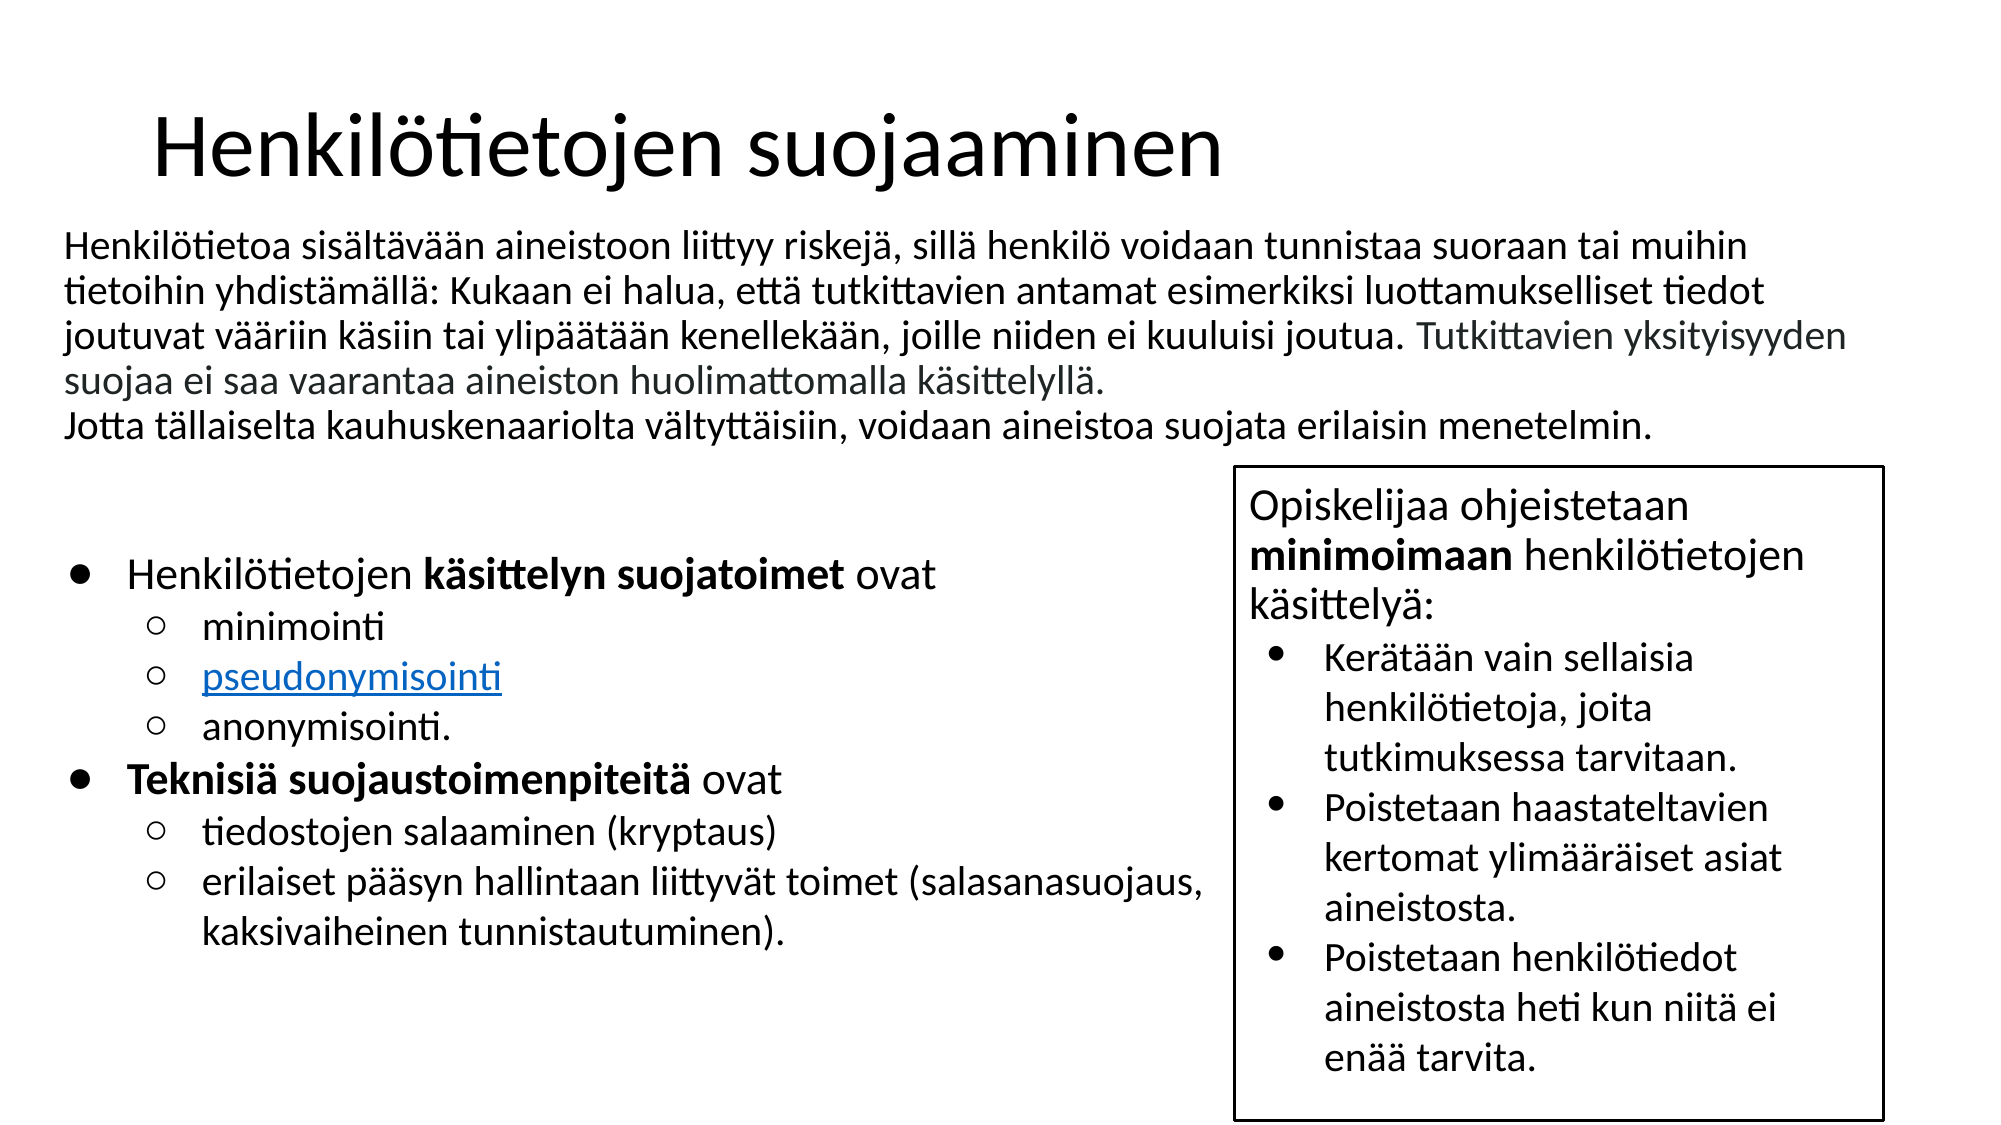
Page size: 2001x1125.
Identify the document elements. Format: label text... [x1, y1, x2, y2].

list Henkilötietojen käsittelyn suojatoimet ovat minimointi pseudonymisointi anonymisointi. Teknisiä suojaustoimenpiteitä ovat tiedostojen salaaminen (kryptaus) erilaiset pääsyn hallintaan liittyvät toimet (salasanasuojaus, kaksivaiheinen tunnistautuminen). [36, 536, 1245, 1125]
title Henkilötietojen suojaaminen [137, 38, 1863, 208]
text_box Henkilötietoa sisältävään aineistoon liittyy riskejä, sillä henkilö voidaan tunnistaa suoraan tai muihin tietoihin yhdistämällä: Kukaan ei halua, että tutkittavien antamat esimerkiksi luottamukselliset tiedot joutuvat vääriin käsiin tai ylipäätään kenellekään, joille niiden ei kuuluisi joutua. Tutkittavien yksityisyyden suojaa ei saa vaarantaa aineiston huolimattomalla käsittelyllä. Jotta tällaiselta kauhuskenaariolta vältyttäisiin, voidaan aineistoa suojata erilaisin menetelmin. [48, 208, 1916, 464]
text_box Opiskelijaa ohjeistetaan minimoimaan henkilötietojen käsittelyä: Kerätään vain sellaisia henkilötietoja, joita tutkimuksessa tarvitaan. Poistetaan haastateltavien kertomat ylimääräiset asiat aineistosta. Poistetaan henkilötiedot aineistosta heti kun niitä ei enää tarvita. [1234, 466, 1884, 1121]
